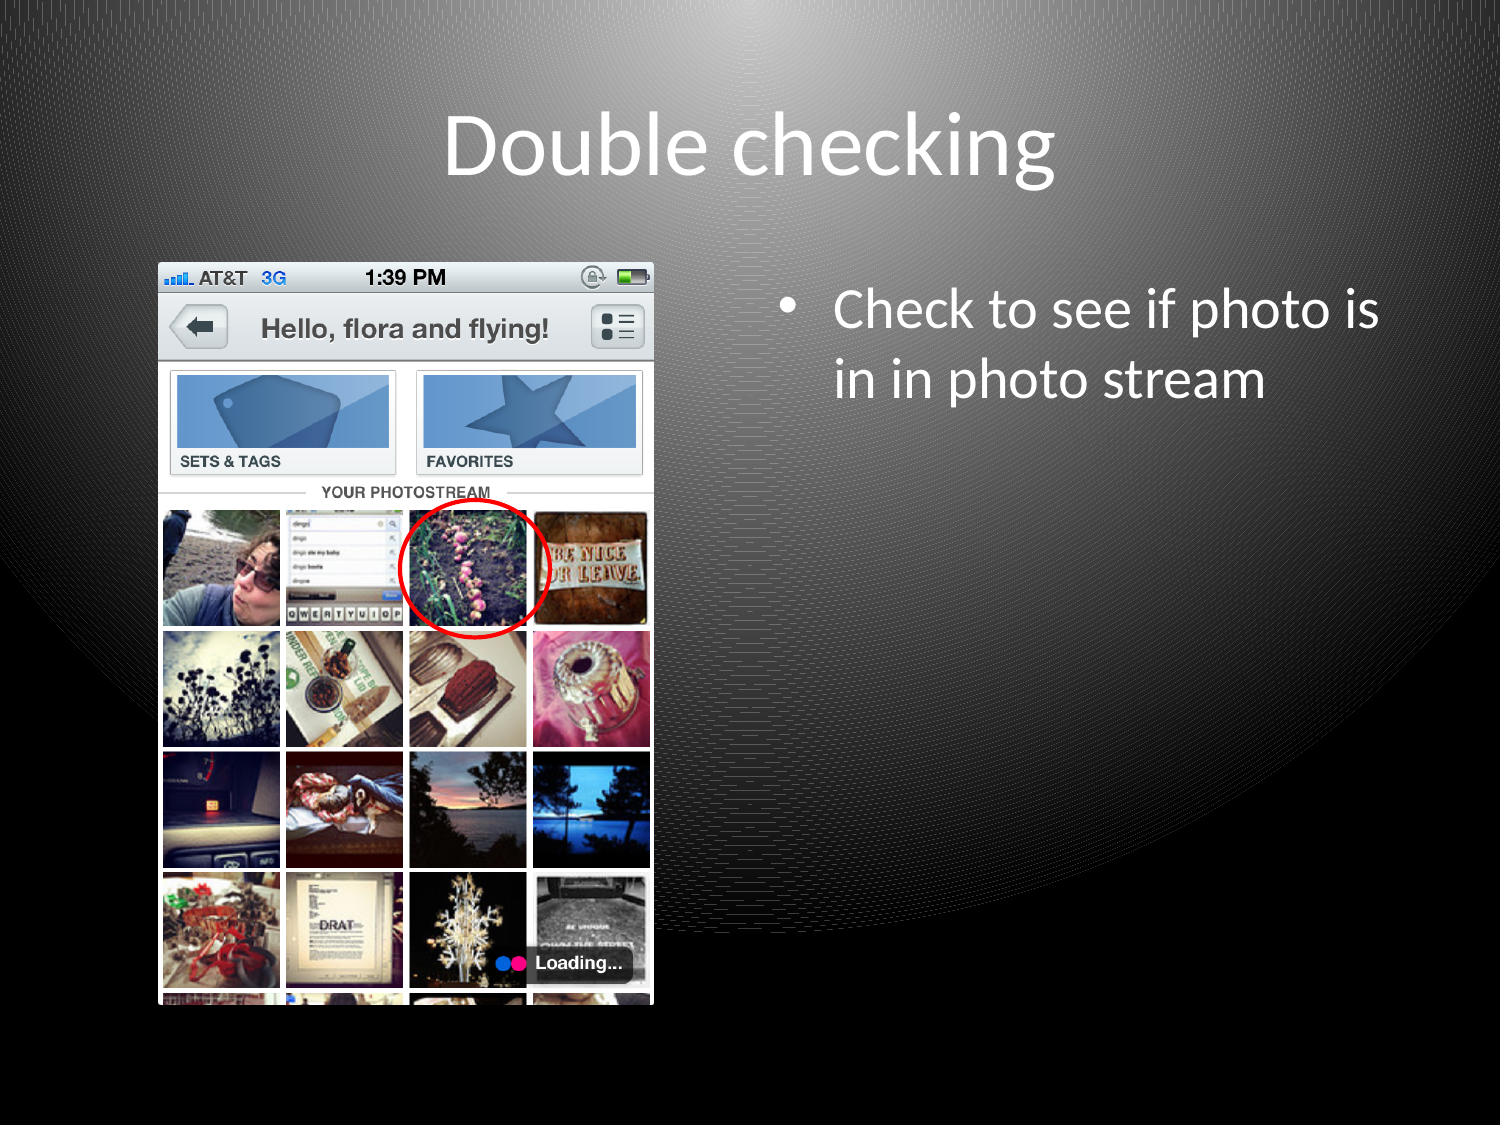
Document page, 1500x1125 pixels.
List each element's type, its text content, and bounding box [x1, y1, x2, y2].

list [158, 262, 654, 1006]
title Double checking [75, 45, 1425, 233]
list Check to see if photo is in in photo stream [762, 262, 1425, 1005]
